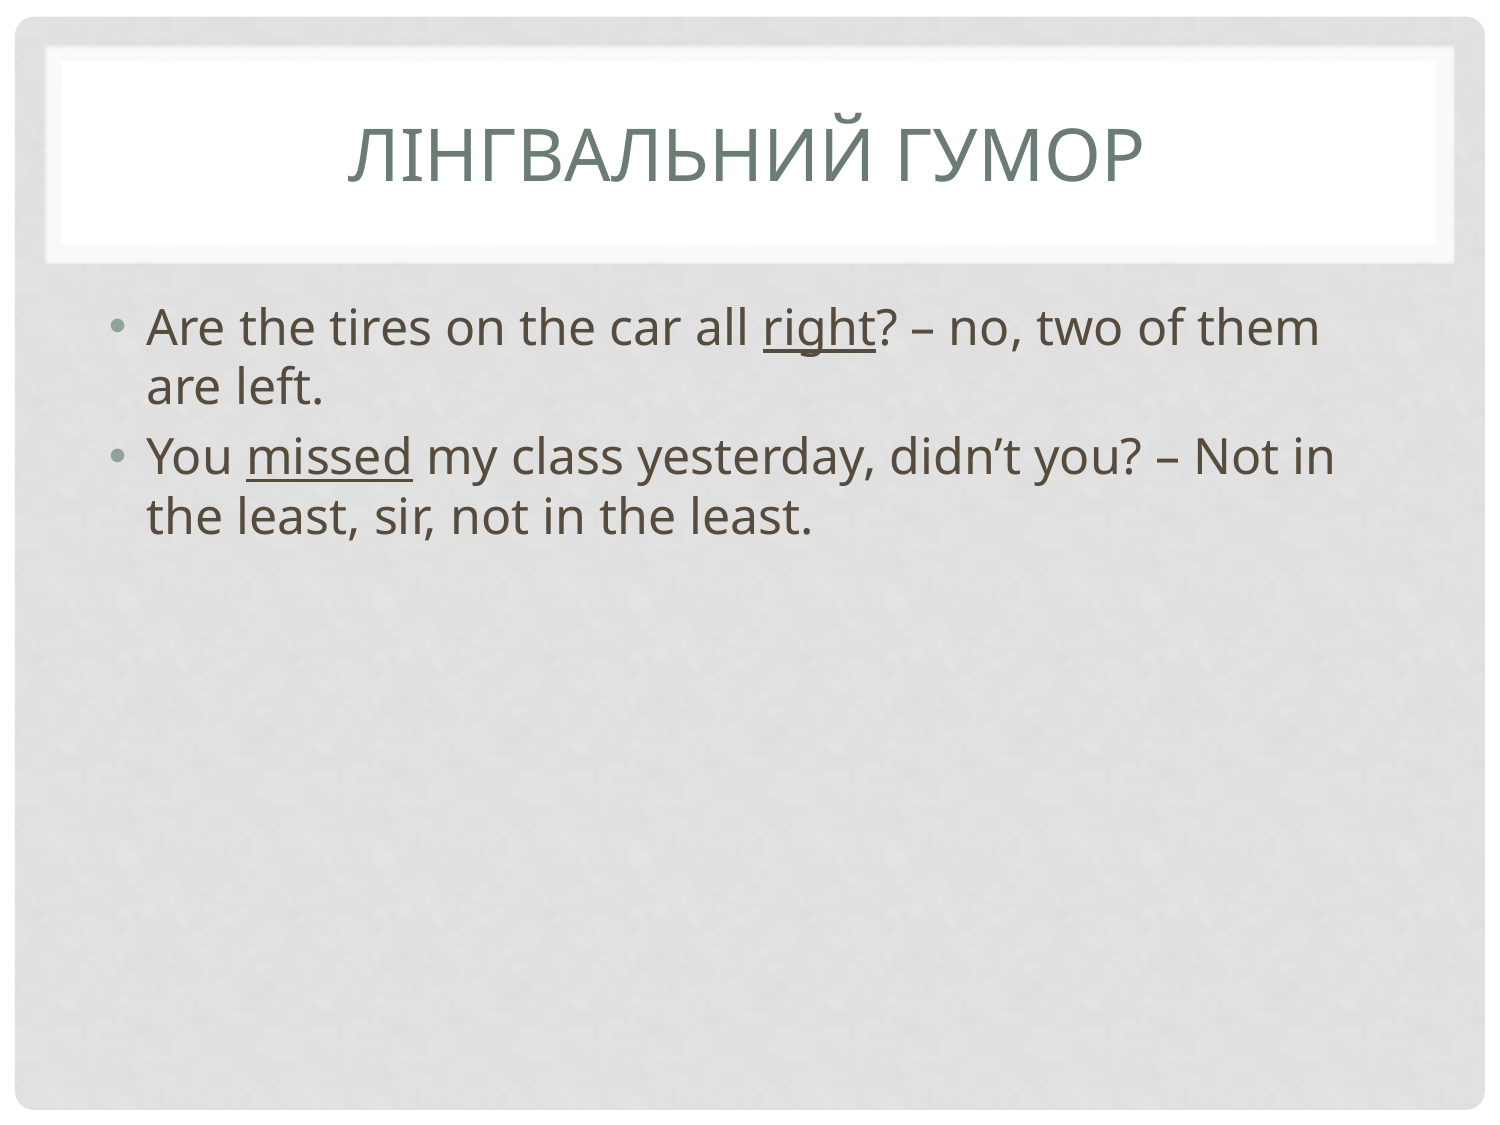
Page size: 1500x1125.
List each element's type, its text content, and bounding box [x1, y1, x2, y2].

title Лінгвальний гумор [69, 66, 1425, 238]
list Are the tires on the car all right? – no, two of them are left. You missed my class yesterday, didn’t you? – Not in the least, sir, not in the least. [75, 287, 1425, 1005]
